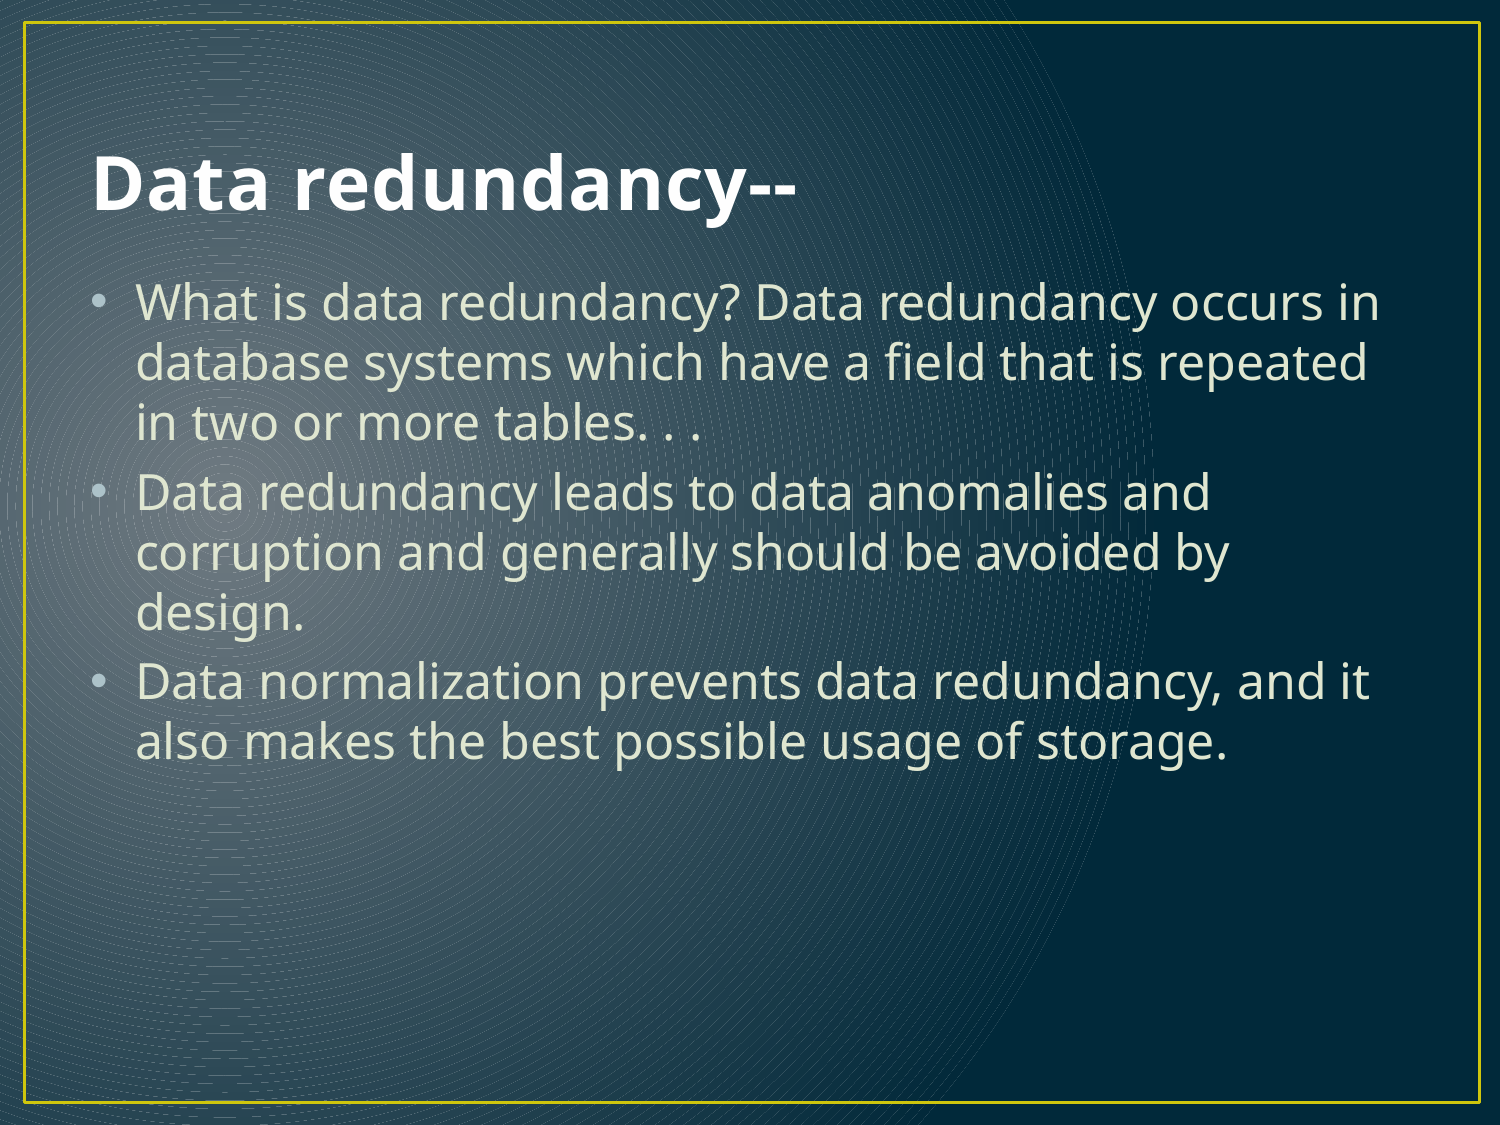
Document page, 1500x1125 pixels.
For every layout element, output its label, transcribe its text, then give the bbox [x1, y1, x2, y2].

title Data redundancy-- [75, 45, 1425, 233]
list What is data redundancy? Data redundancy occurs in database systems which have a field that is repeated in two or more tables. . . Data redundancy leads to data anomalies and corruption and generally should be avoided by design. Data normalization prevents data redundancy, and it also makes the best possible usage of storage. [75, 262, 1425, 1005]
